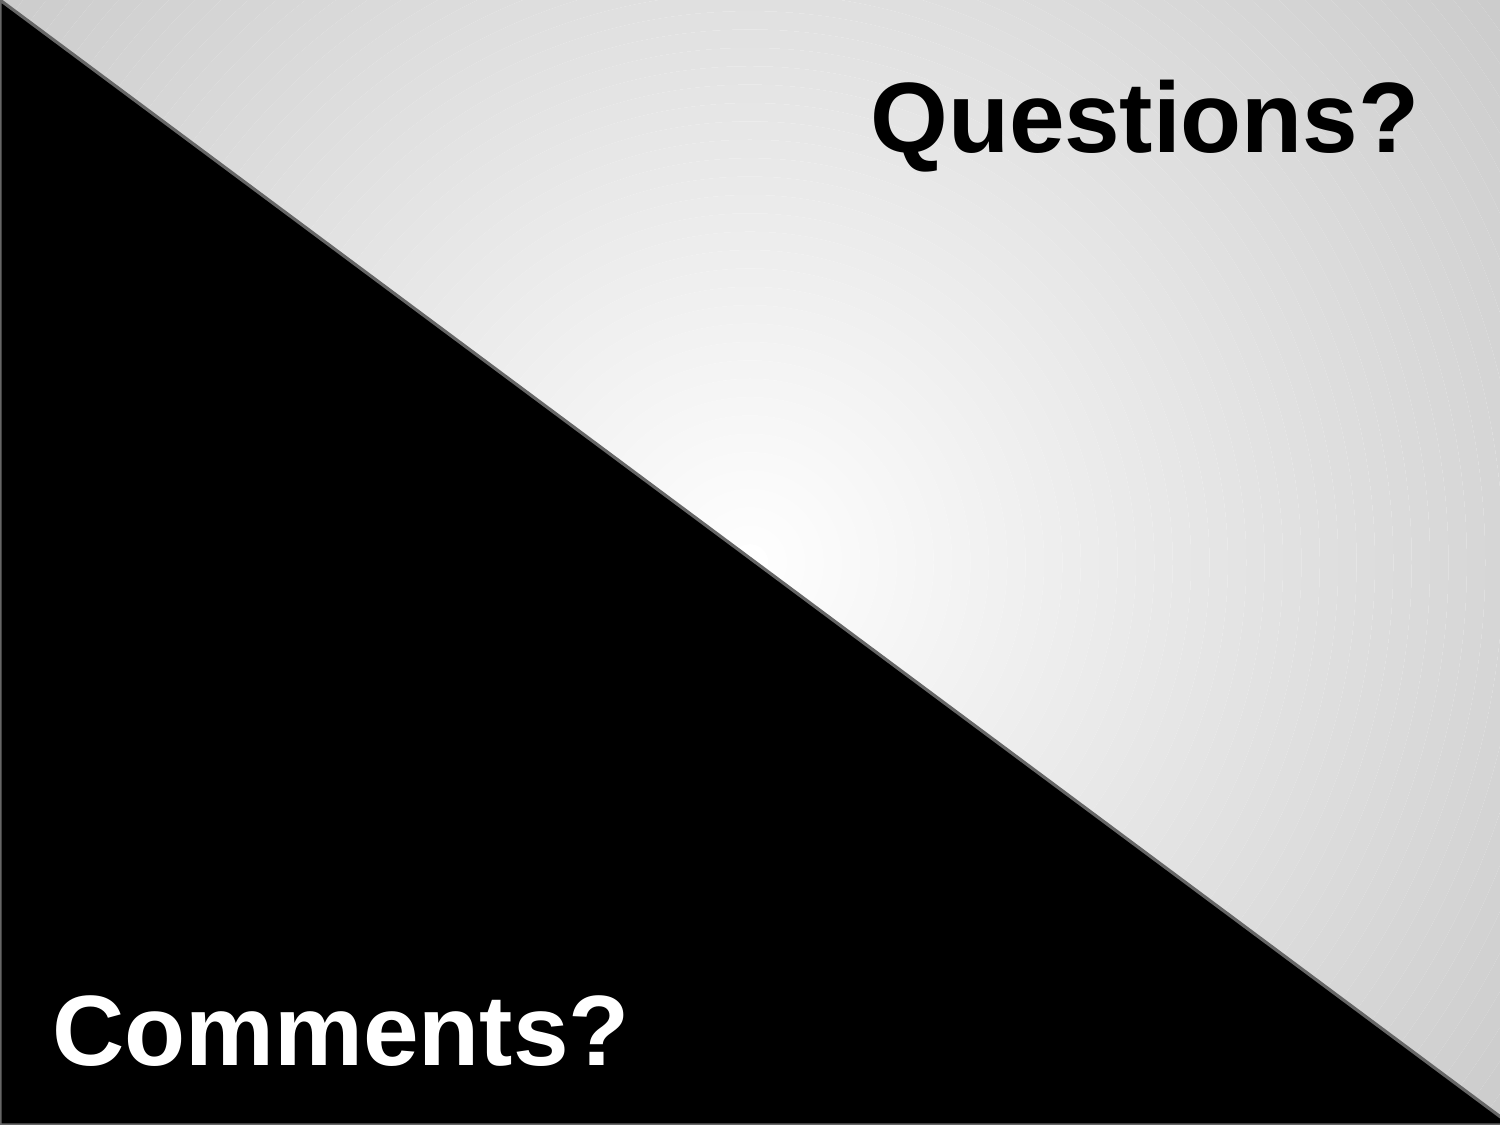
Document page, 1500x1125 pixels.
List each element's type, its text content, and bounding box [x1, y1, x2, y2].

list Comments? [37, 950, 768, 1088]
list Questions? [732, 37, 1463, 413]
text_box [0, 0, 1500, 1125]
